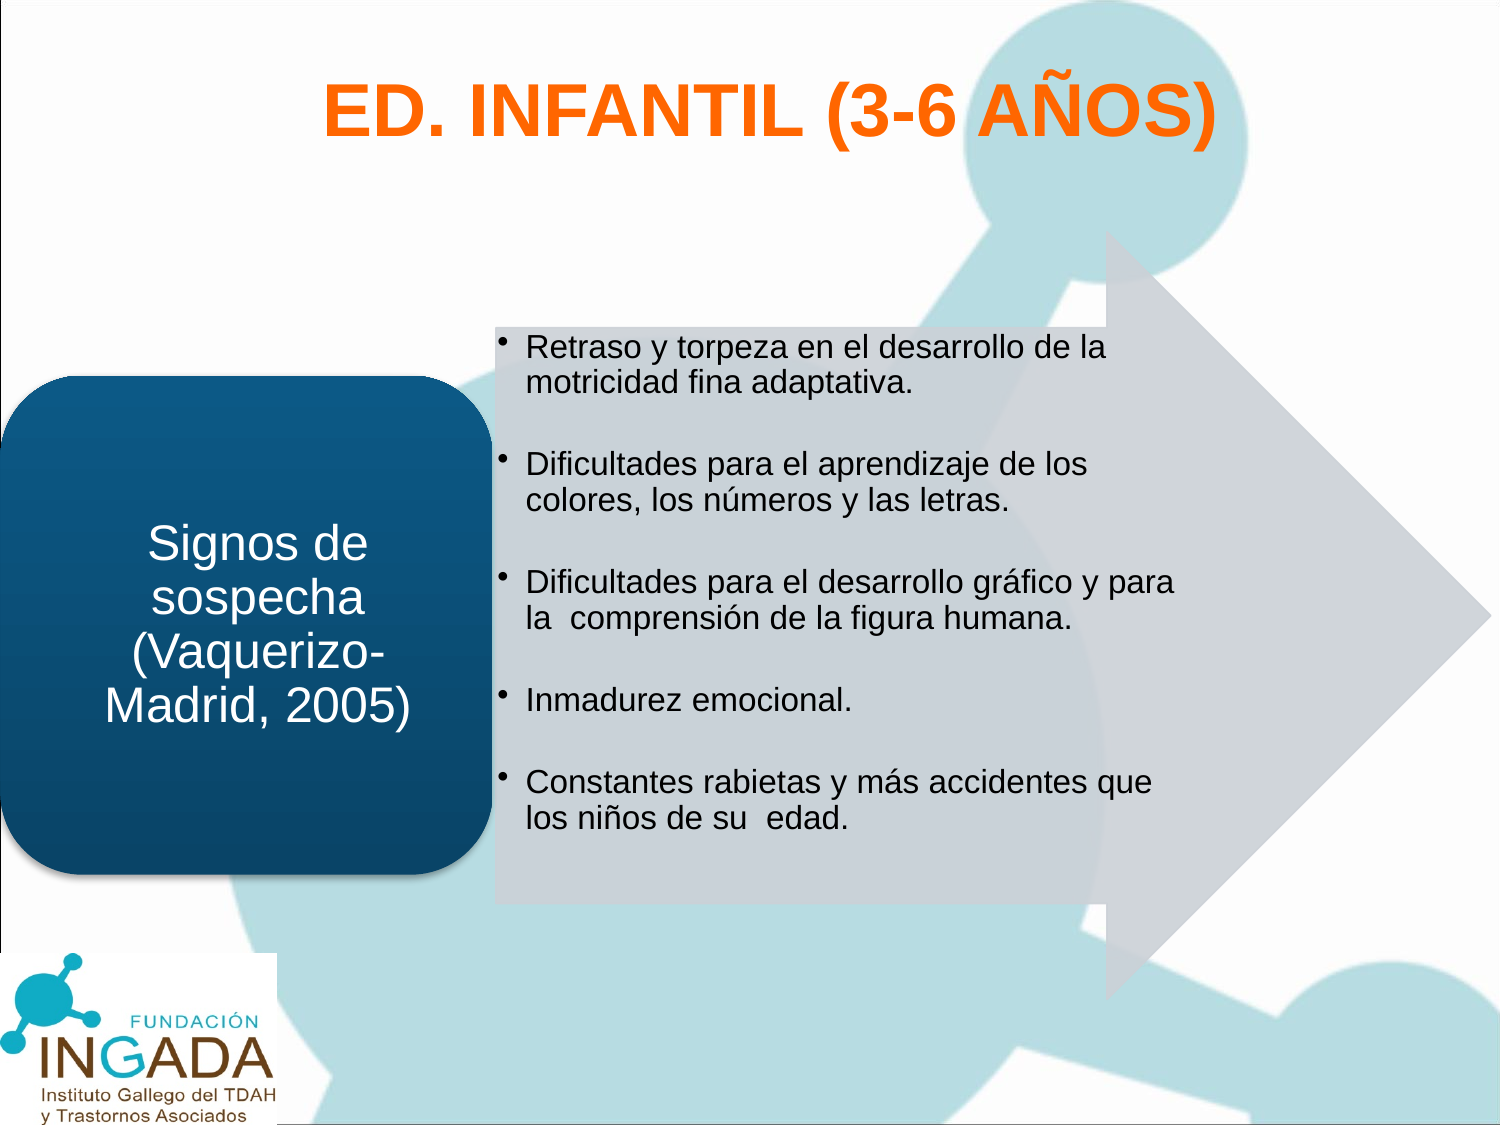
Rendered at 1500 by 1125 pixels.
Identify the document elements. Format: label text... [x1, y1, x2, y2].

picture [0, 0, 1500, 207]
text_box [0, 207, 1500, 1068]
picture [0, 1068, 1500, 1125]
text_box ED. INFANTIL (3-6 AÑOS) [106, 54, 1394, 179]
